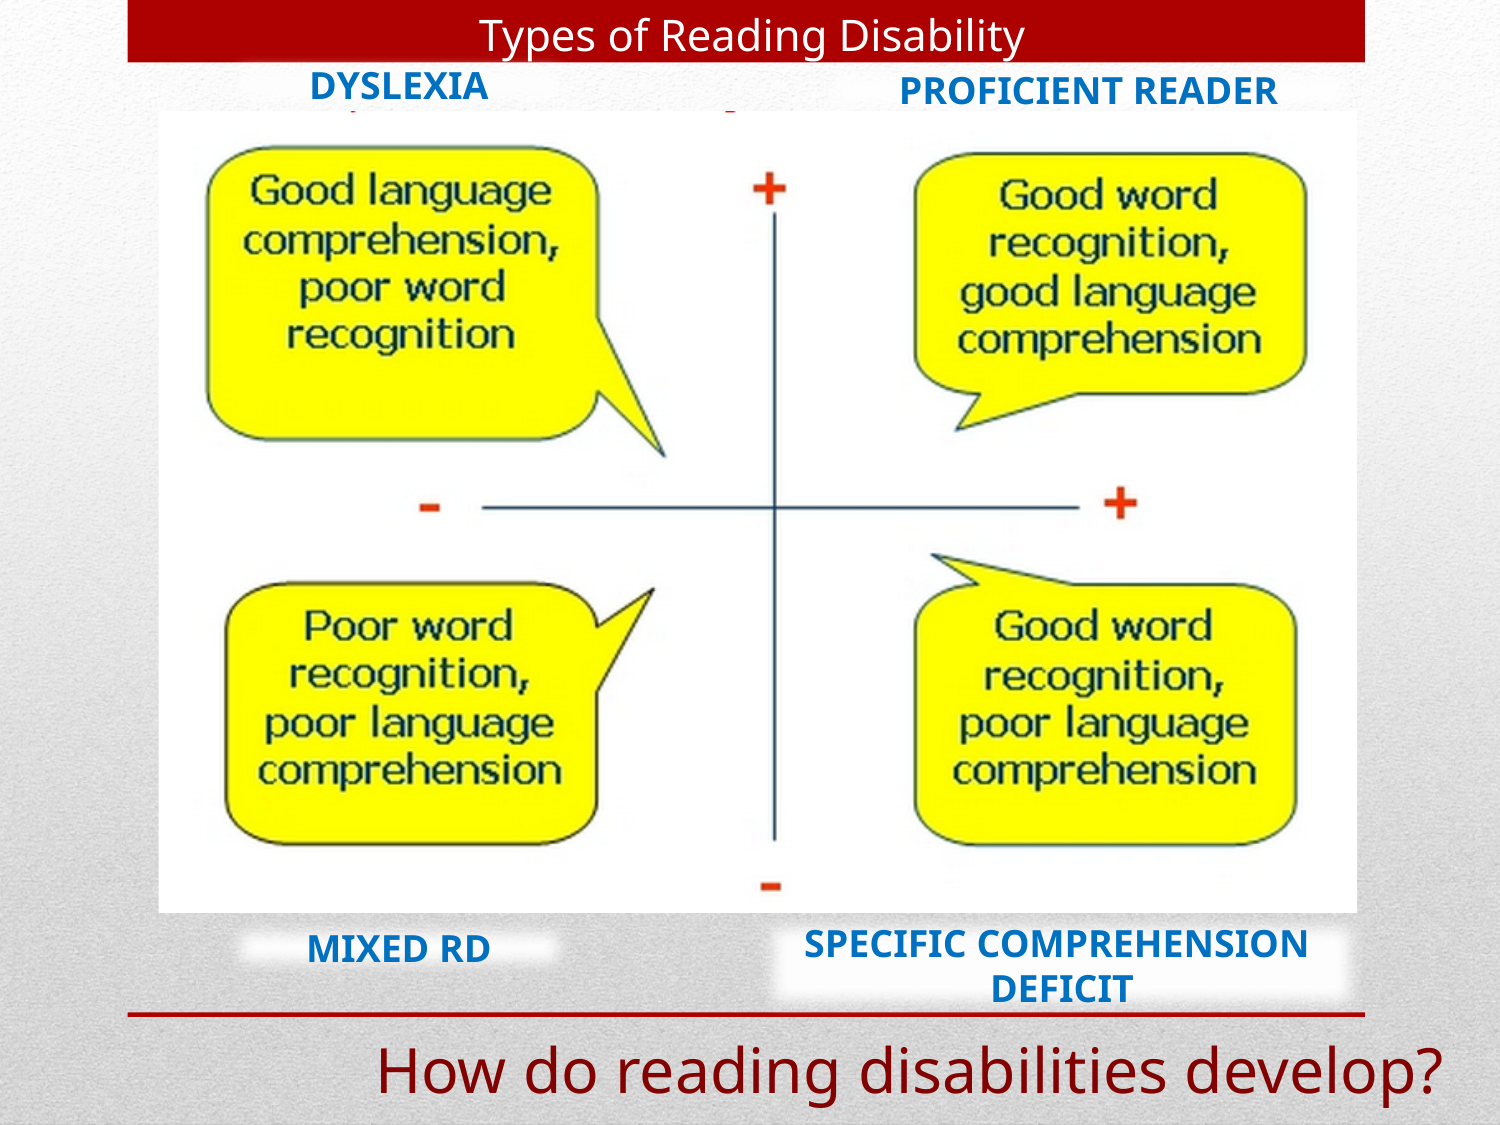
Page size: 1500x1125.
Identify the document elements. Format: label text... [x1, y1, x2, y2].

text_box SPECIFIC COMPREHENSION DEFICIT [786, 941, 1339, 990]
text_box DYSLEXIA [254, 83, 545, 87]
text_box MIXED RD [254, 946, 545, 950]
text_box Types of Reading Disability [113, 0, 1392, 68]
picture [157, 110, 1358, 913]
text_box How do reading disabilities develop? [360, 1023, 1500, 1113]
